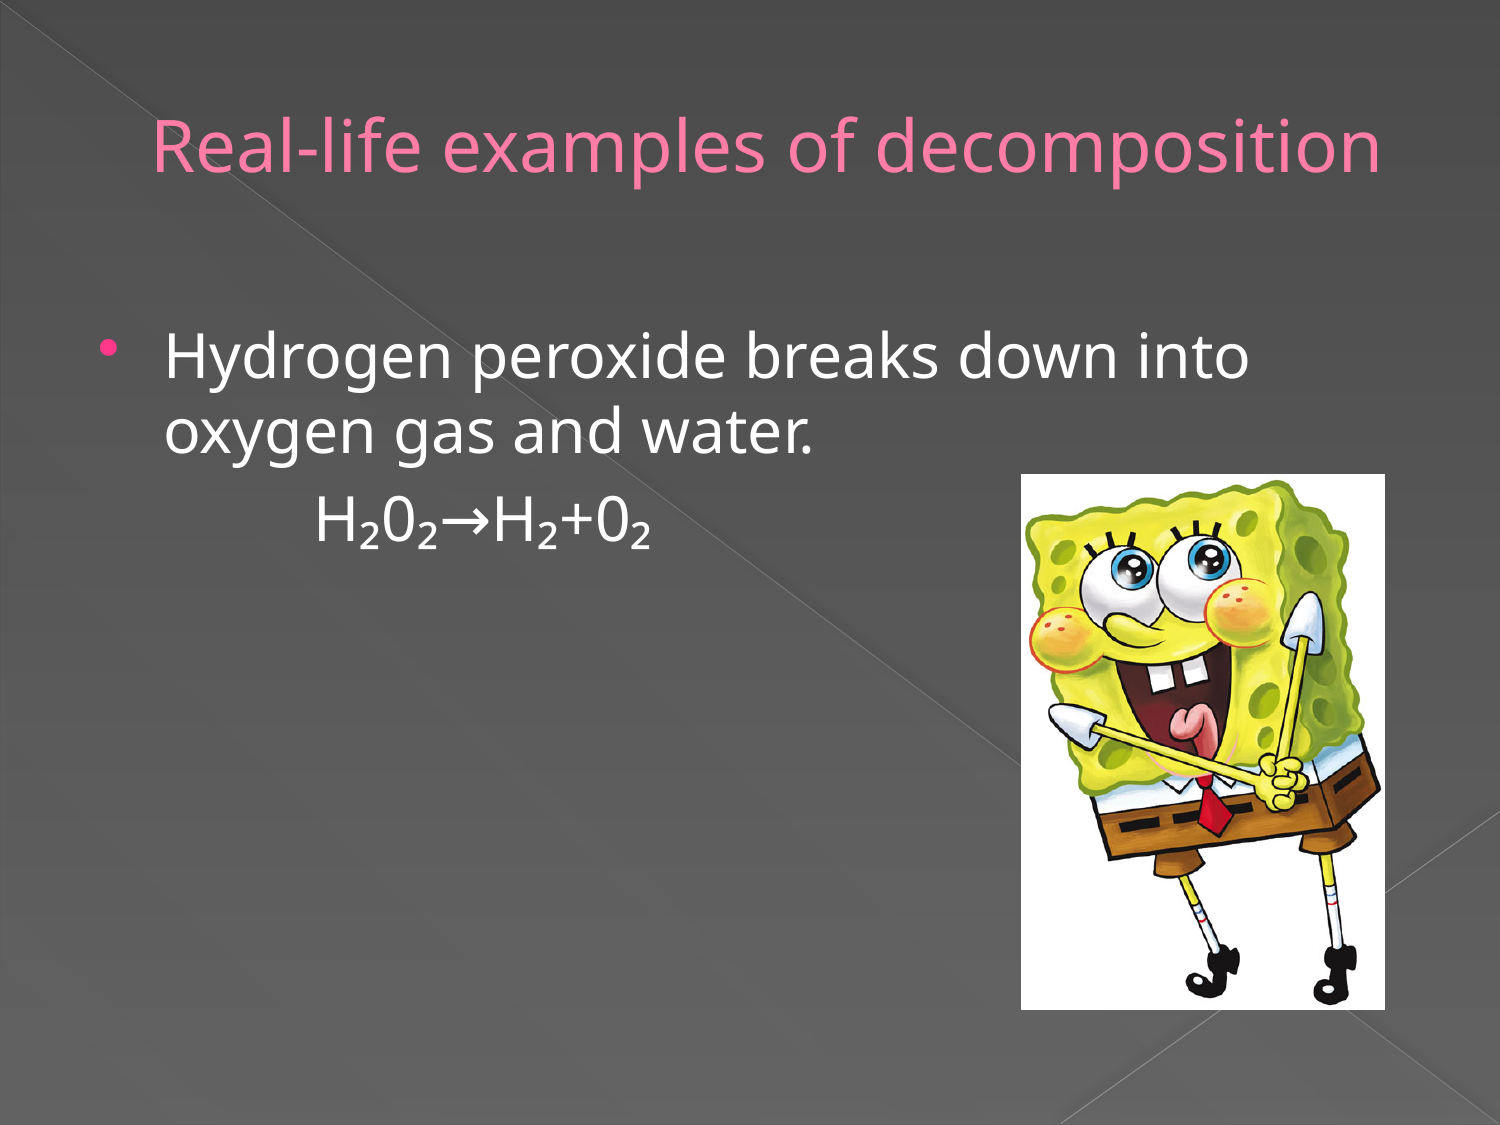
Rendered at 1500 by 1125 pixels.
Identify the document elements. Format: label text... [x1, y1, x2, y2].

list Hydrogen peroxide breaks down into oxygen gas and water. H₂0₂→H₂+0₂ [75, 308, 1425, 1059]
title Real-life examples of decomposition [62, 50, 1413, 238]
picture [1021, 474, 1385, 1010]
